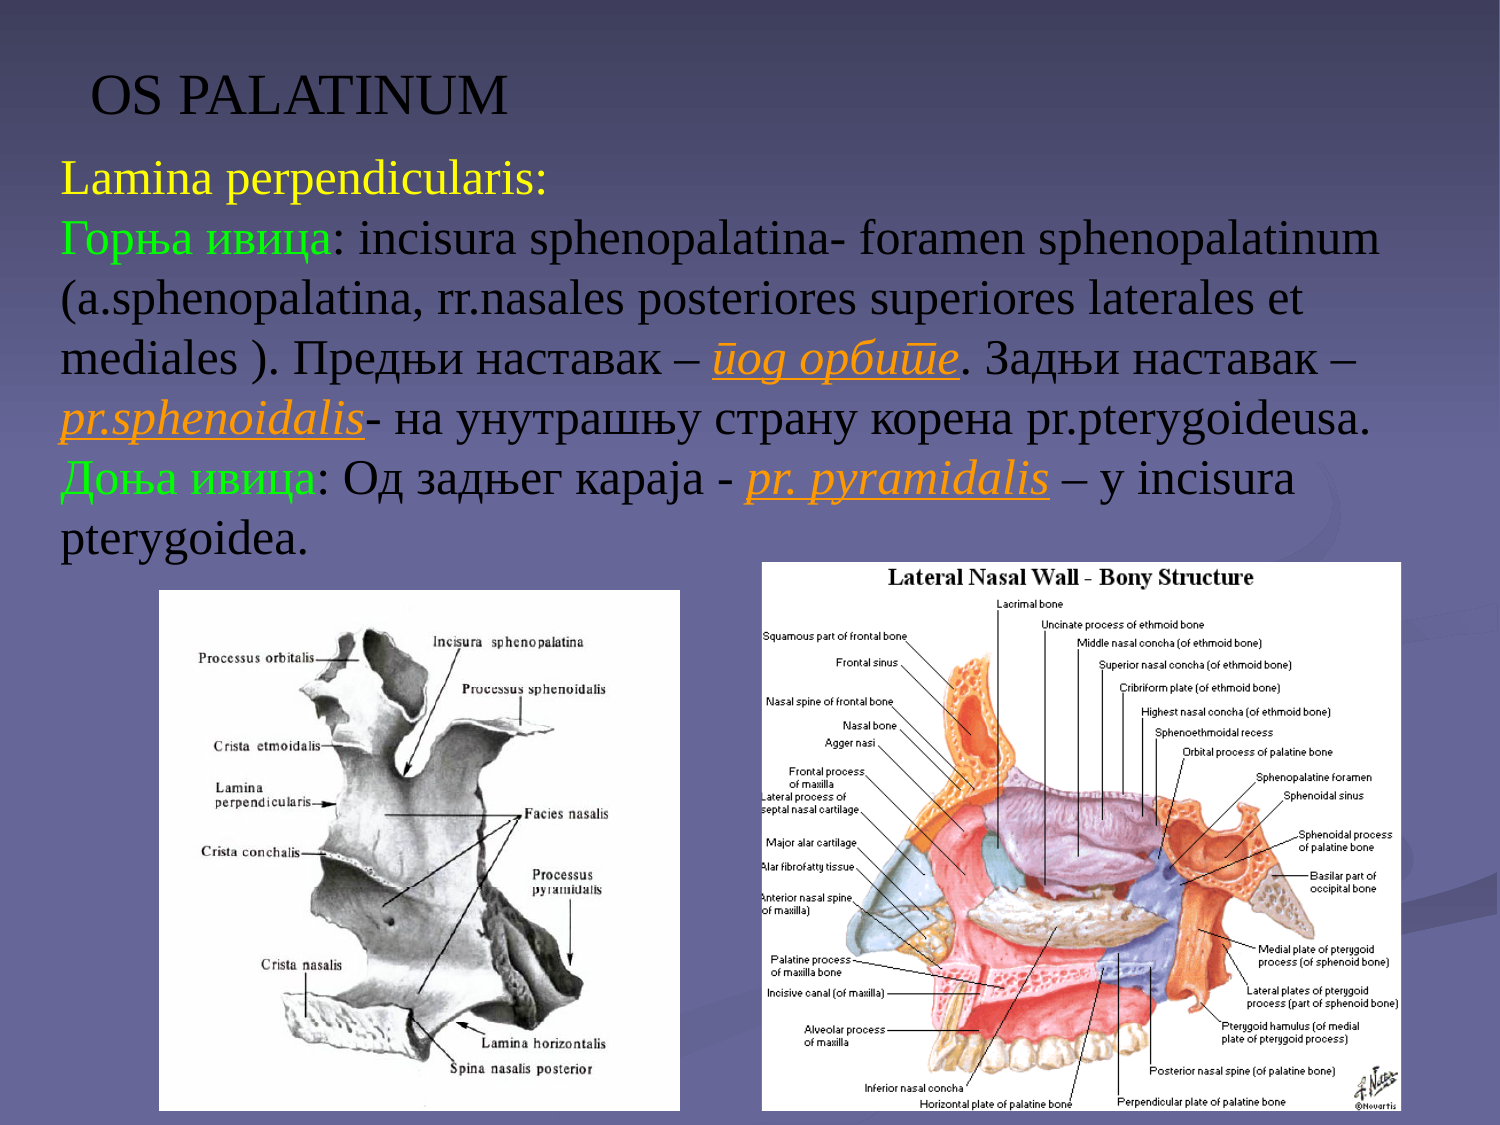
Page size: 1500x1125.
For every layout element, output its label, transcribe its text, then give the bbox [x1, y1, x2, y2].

picture [159, 590, 680, 1111]
picture [761, 556, 1402, 1111]
title OS PALATINUM [75, 45, 1425, 137]
list Lamina perpendicularis: Горња ивица: incisura sphenopalatina- foramen sphenopalatinum (a.sphenopalatina, rr.nasales posteriores superiores laterales et mediales ). Предњи наставак – под орбите. Задњи наставак – pr.sphenoidalis- на унутрашњу страну корена pr.pterygoideusa. Доња ивица: Од задњег караја - pr. pyramidalis – у incisura pterygoidea. [45, 137, 1455, 1059]
